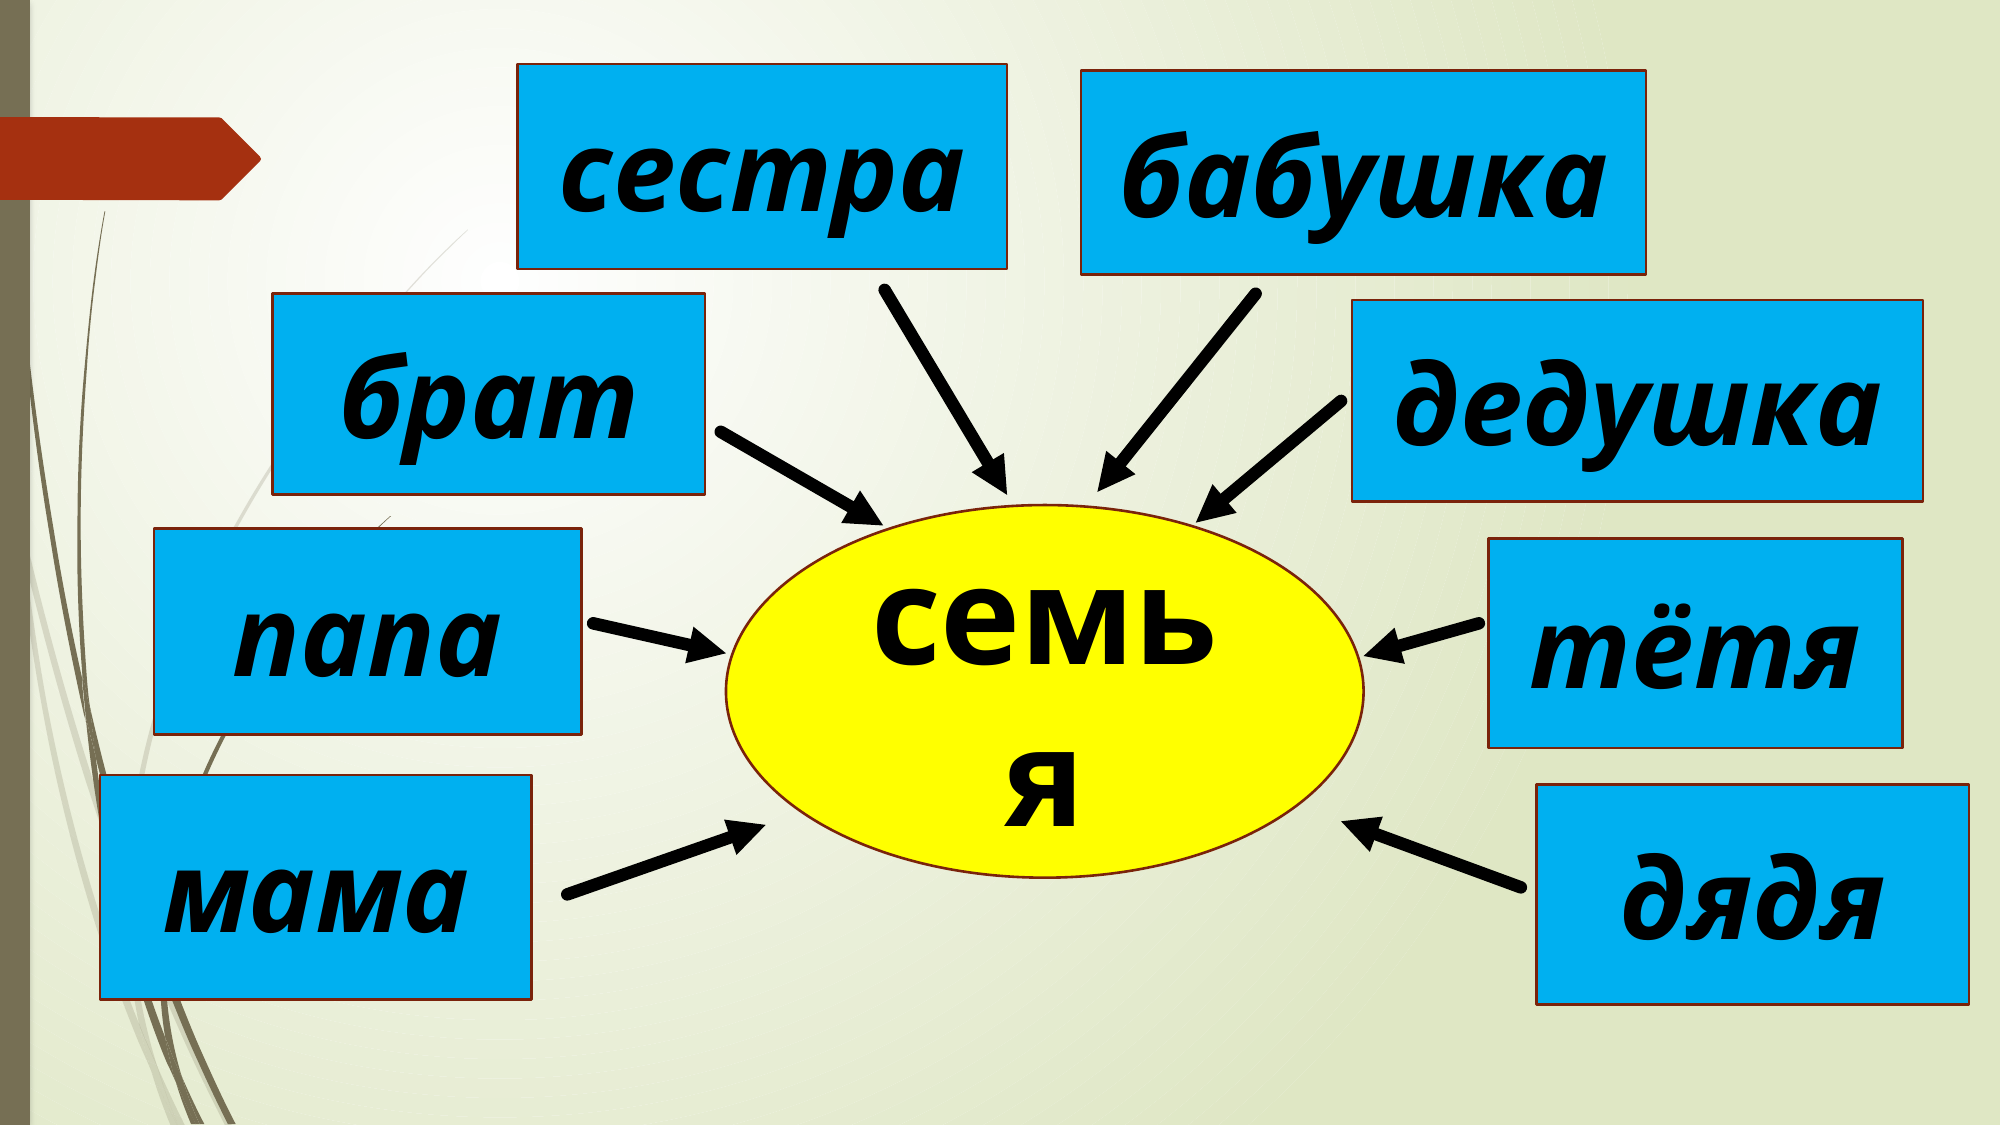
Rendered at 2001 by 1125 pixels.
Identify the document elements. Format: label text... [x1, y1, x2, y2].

text_box папа [153, 527, 583, 736]
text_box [592, 623, 727, 654]
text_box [1340, 821, 1522, 888]
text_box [884, 289, 1008, 496]
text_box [1363, 623, 1480, 657]
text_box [720, 431, 884, 526]
text_box сестра [516, 63, 1008, 270]
text_box семья [724, 503, 1365, 879]
text_box дядя [1535, 783, 1970, 1006]
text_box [567, 824, 766, 895]
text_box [1097, 293, 1256, 493]
text_box бабушка [1080, 69, 1647, 276]
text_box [1195, 400, 1342, 523]
text_box мама [99, 774, 533, 1001]
text_box дедушка [1351, 299, 1924, 503]
text_box тётя [1487, 537, 1904, 749]
text_box брат [271, 292, 706, 496]
